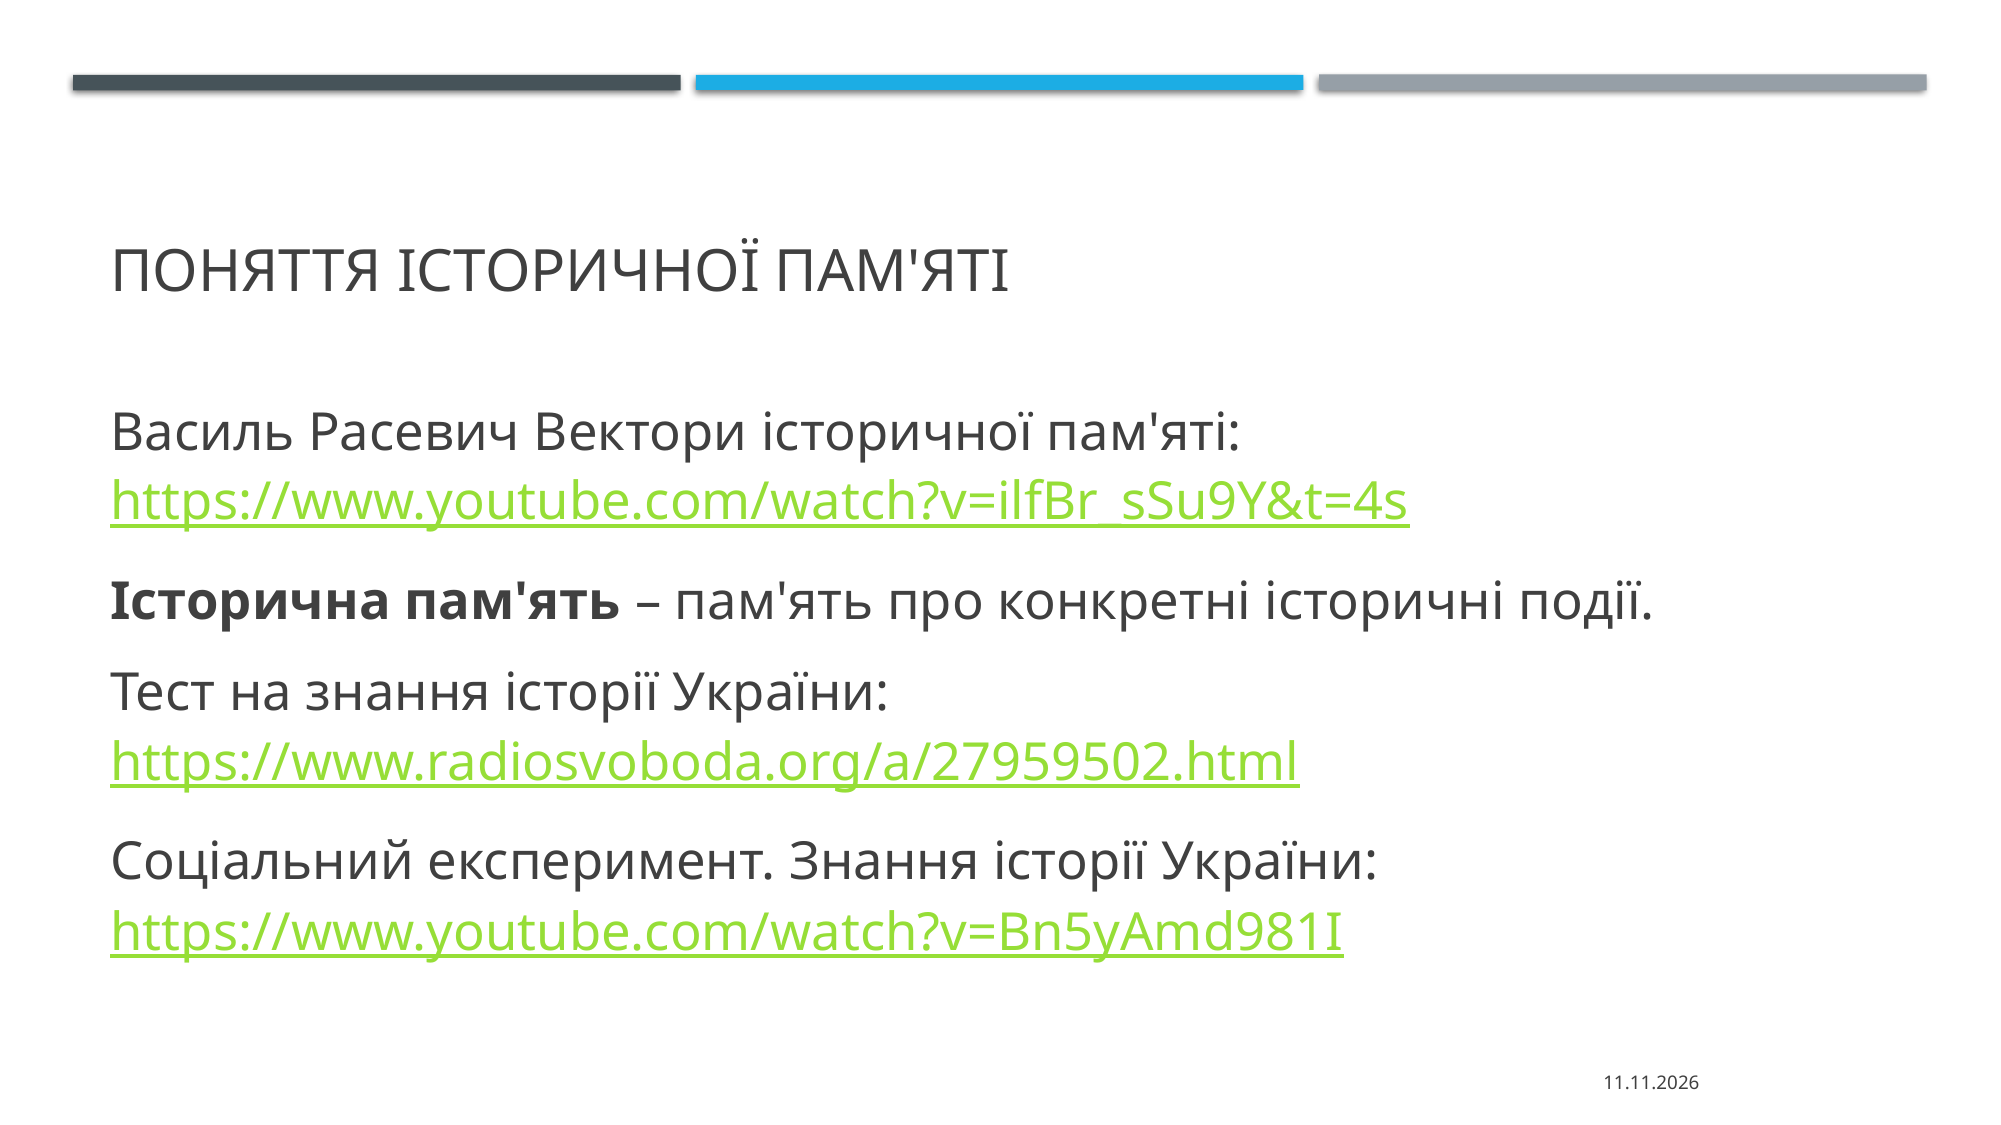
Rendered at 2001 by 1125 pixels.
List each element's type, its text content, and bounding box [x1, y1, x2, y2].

title Поняття історичної пам'яті [95, 115, 1905, 311]
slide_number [1247, 1053, 1715, 1114]
list Василь Расевич Вектори історичної пам'яті: https://www.youtube.com/watch?v=ilfBr_sSu9Y&t=4s Історична пам'ять – пам'ять про конкретні історичні події. Тест на знання історії України: https://www.radiosvoboda.org/a/27959502.html Соціальний експеримент. Знання історії України: https://www.youtube.com/watch?v=Bn5yAmd981I [95, 383, 1905, 981]
